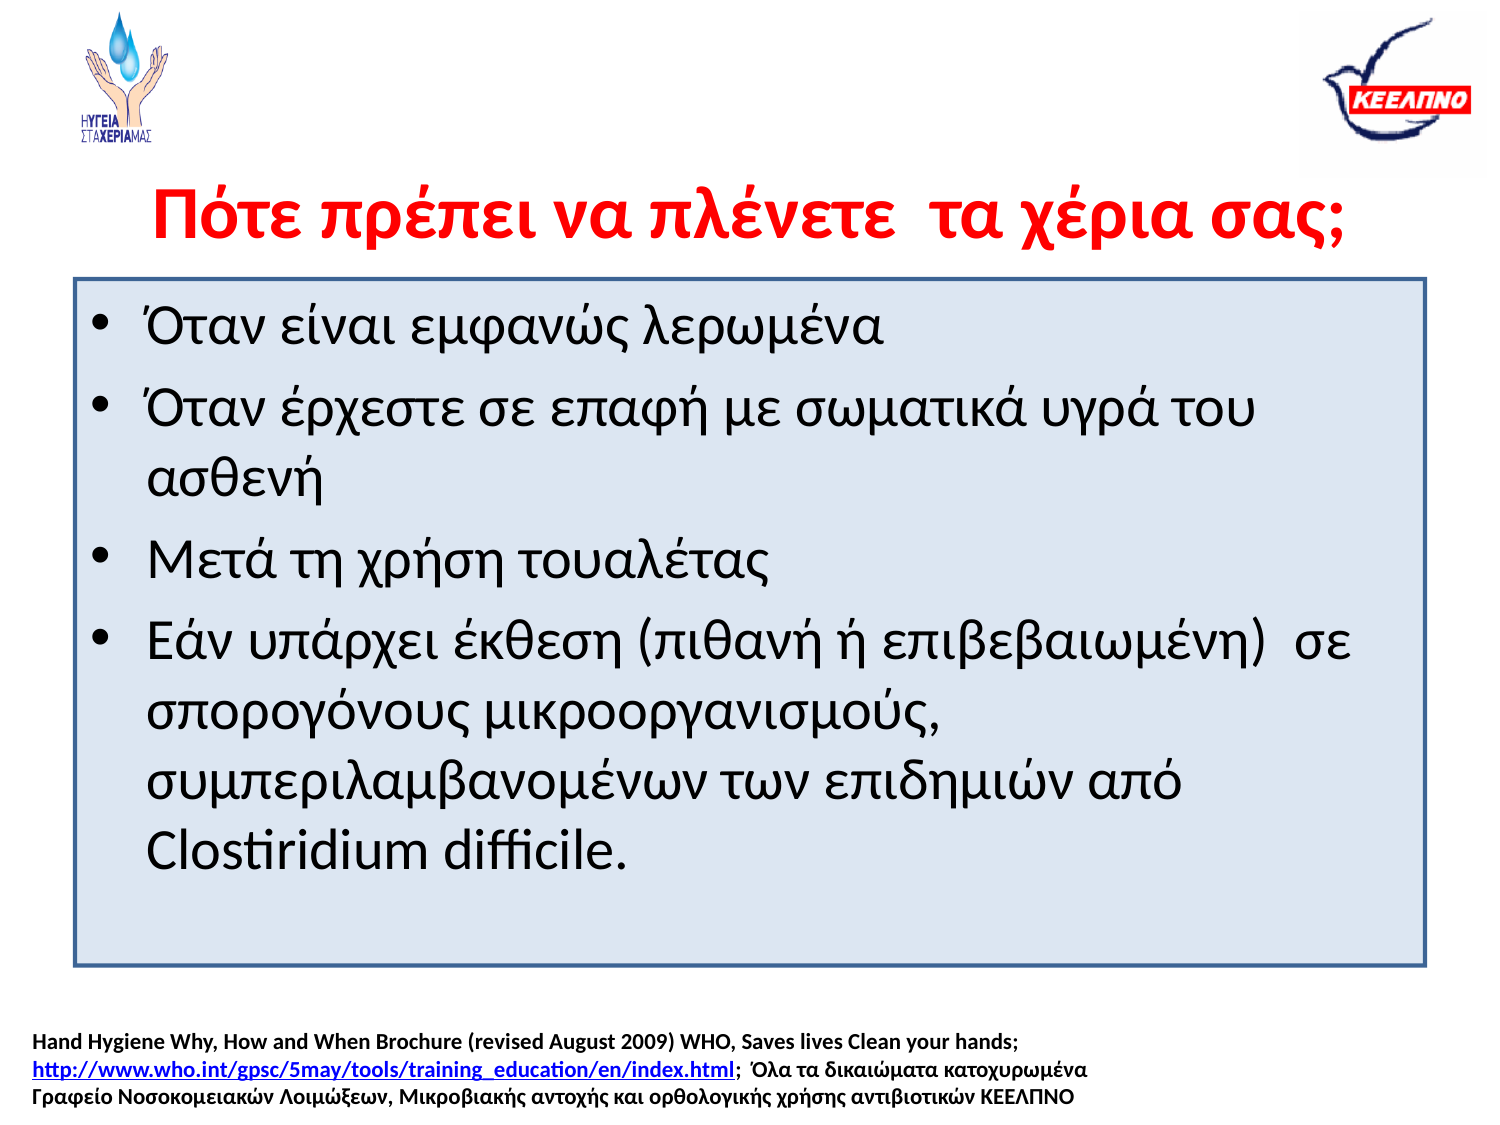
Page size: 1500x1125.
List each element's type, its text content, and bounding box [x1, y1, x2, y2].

picture [5, 10, 240, 162]
title Πότε πρέπει να πλένετε τα χέρια σας; [74, 114, 1426, 278]
picture [1299, 11, 1495, 185]
text_box Hand Hygiene Why, How and When Brochure (revised August 2009) WHO, Saves lives Clean your hands; http://www.who.int/gpsc/5may/tools/training_education/en/index.html; Όλα τα δικαιώματα κατοχυρωμένα Γραφείο Νοσοκομειακών Λοιμώξεων, Μικροβιακής αντοχής και ορθολογικής χρήσης αντιβιοτικών ΚΕΕΛΠΝΟ [17, 1019, 1447, 1117]
list Όταν είναι εμφανώς λερωμένα Όταν έρχεστε σε επαφή με σωματικά υγρά του ασθενή Μετά τη χρήση τουαλέτας Εάν υπάρχει έκθεση (πιθανή ή επιβεβαιωμένη) σε σπορογόνους μικροοργανισμούς, συμπεριλαμβανομένων των επιδημιών από Clostiridium difficile. [74, 278, 1426, 966]
